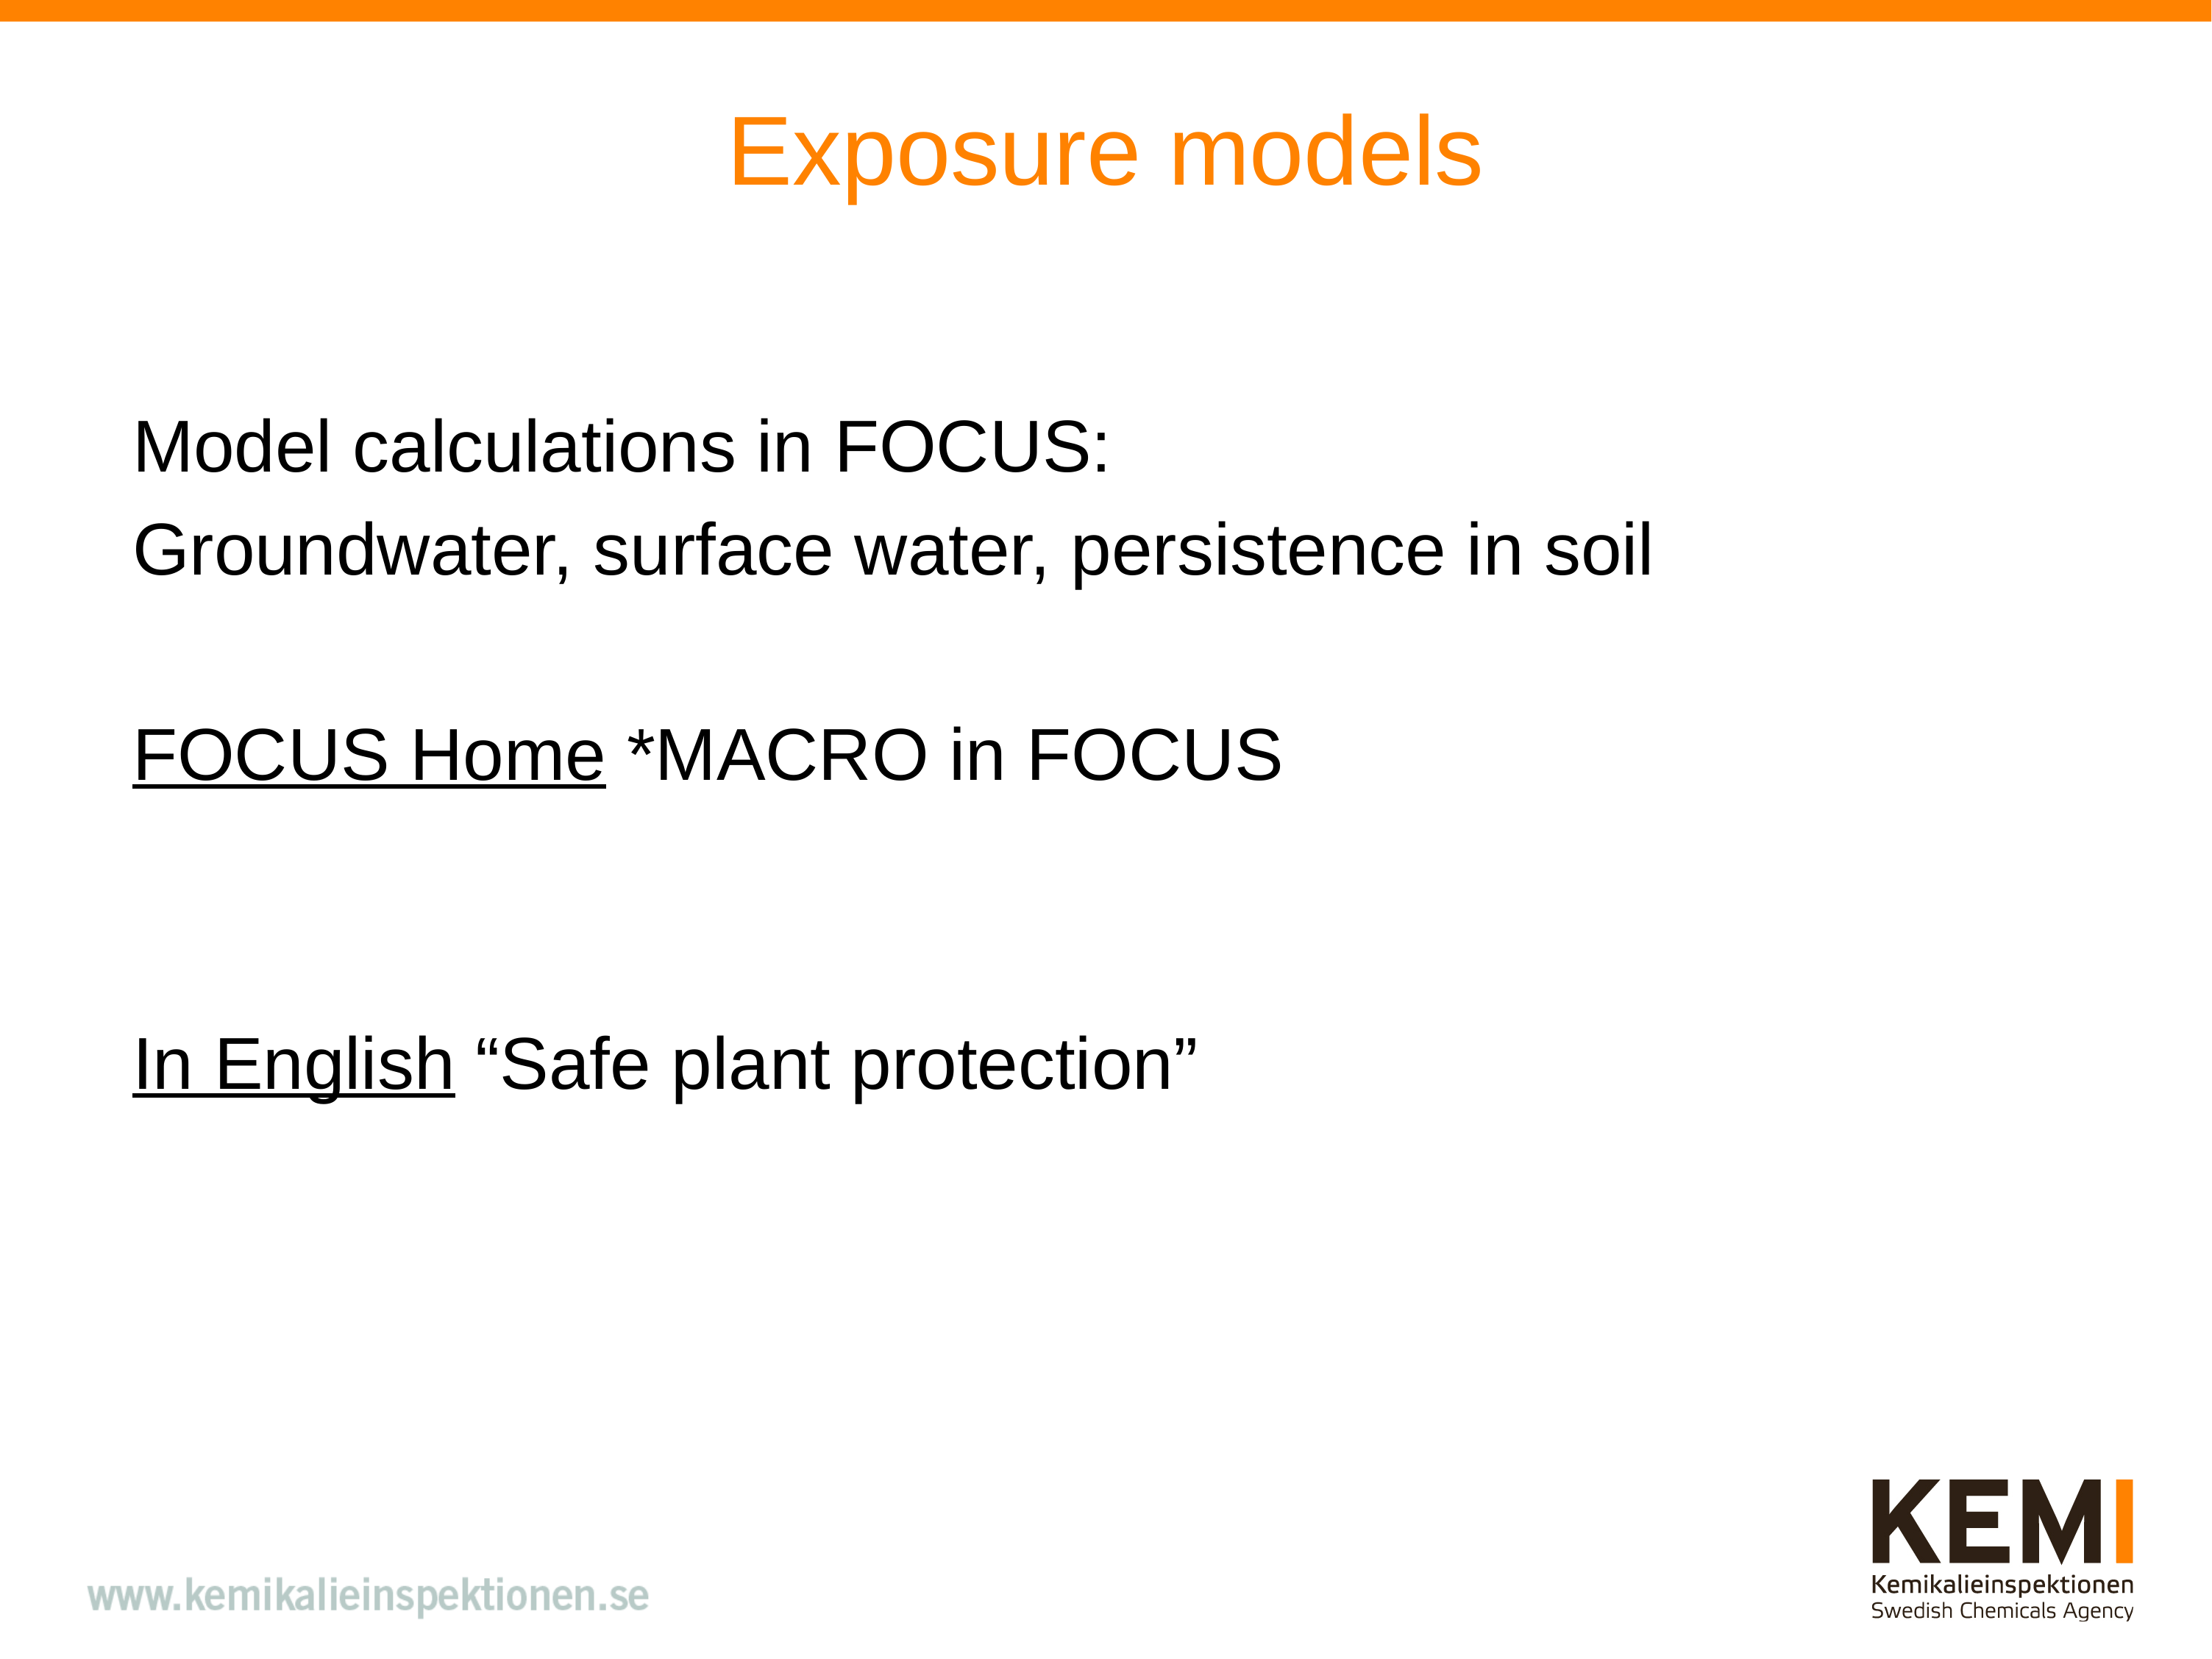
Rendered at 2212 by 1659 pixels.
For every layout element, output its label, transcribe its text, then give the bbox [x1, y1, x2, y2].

title Exposure models [110, 66, 2101, 344]
list Model calculations in FOCUS: Groundwater, surface water, persistence in soil FOCUS Home *MACRO in FOCUS In English “Safe plant protection” [110, 387, 2101, 1482]
picture [1872, 1479, 2133, 1621]
picture [87, 1573, 652, 1621]
